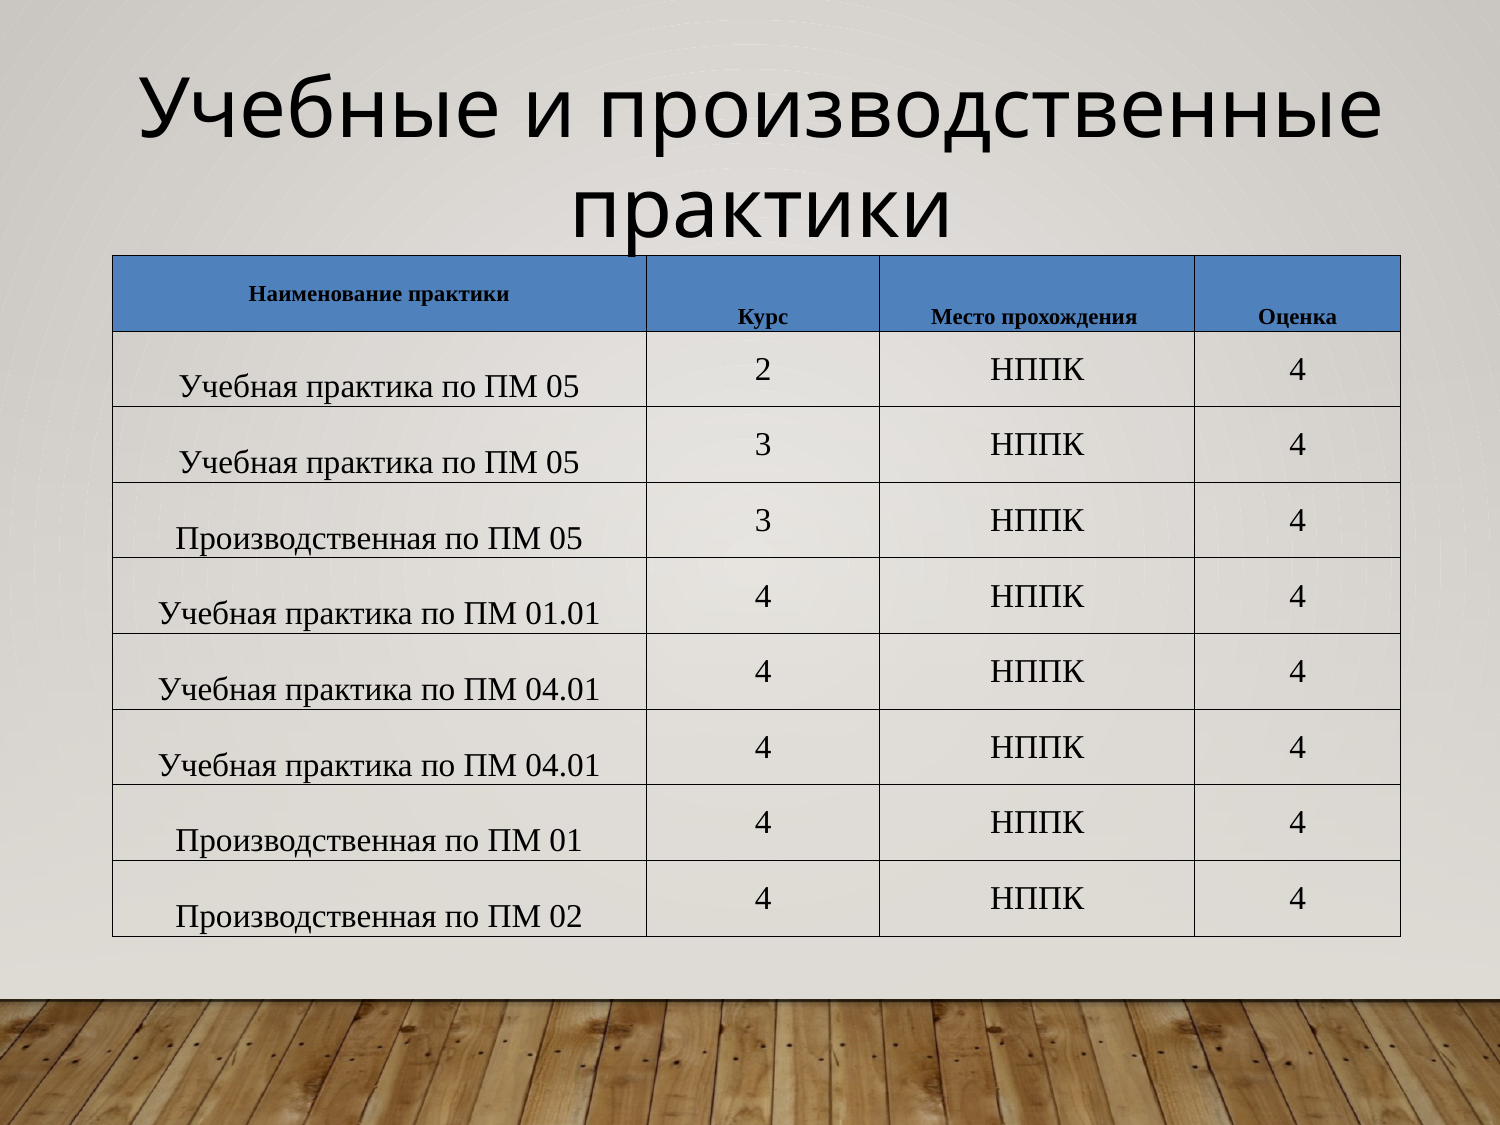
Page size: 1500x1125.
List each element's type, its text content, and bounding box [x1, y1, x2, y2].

picture [0, 999, 1500, 1125]
table_cell Производственная по ПМ 05 [113, 483, 646, 557]
table_cell Производственная по ПМ 02 [113, 861, 646, 936]
table_header Наименование практики [113, 262, 646, 331]
table_cell НППК [880, 332, 1194, 406]
table_cell Производственная по ПМ 01 [113, 785, 646, 860]
table_cell 4 [1195, 785, 1400, 860]
table_cell 4 [647, 710, 879, 784]
table_cell НППК [880, 634, 1194, 709]
table_cell 4 [647, 861, 879, 936]
table_cell 4 [647, 785, 879, 860]
table_header Курс [647, 262, 879, 331]
table_cell НППК [880, 861, 1194, 936]
table_cell НППК [880, 558, 1194, 633]
table_cell 3 [647, 483, 879, 557]
table_cell 4 [1195, 710, 1400, 784]
text_box Учебные и производственные практики [82, 46, 1442, 262]
table_cell Учебная практика по ПМ 04.01 [113, 710, 646, 784]
table_cell НППК [880, 483, 1194, 557]
table_header Оценка [1195, 262, 1400, 331]
table_cell 4 [647, 558, 879, 633]
table_cell 4 [1195, 861, 1400, 936]
table_cell Учебная практика по ПМ 05 [113, 332, 646, 406]
table_cell 4 [1195, 332, 1400, 406]
table_cell НППК [880, 407, 1194, 482]
table_cell Учебная практика по ПМ 01.01 [113, 558, 646, 633]
table_cell 4 [1195, 407, 1400, 482]
table_cell 4 [647, 634, 879, 709]
table_cell 2 [647, 332, 879, 406]
table_cell 3 [647, 407, 879, 482]
table_cell НППК [880, 710, 1194, 784]
table_cell 4 [1195, 483, 1400, 557]
table_cell 4 [1195, 634, 1400, 709]
table_cell Учебная практика по ПМ 05 [113, 407, 646, 482]
table_cell 4 [1195, 558, 1400, 633]
table_cell Учебная практика по ПМ 04.01 [113, 634, 646, 709]
table_cell НППК [880, 785, 1194, 860]
table_header Место прохождения [880, 262, 1194, 331]
